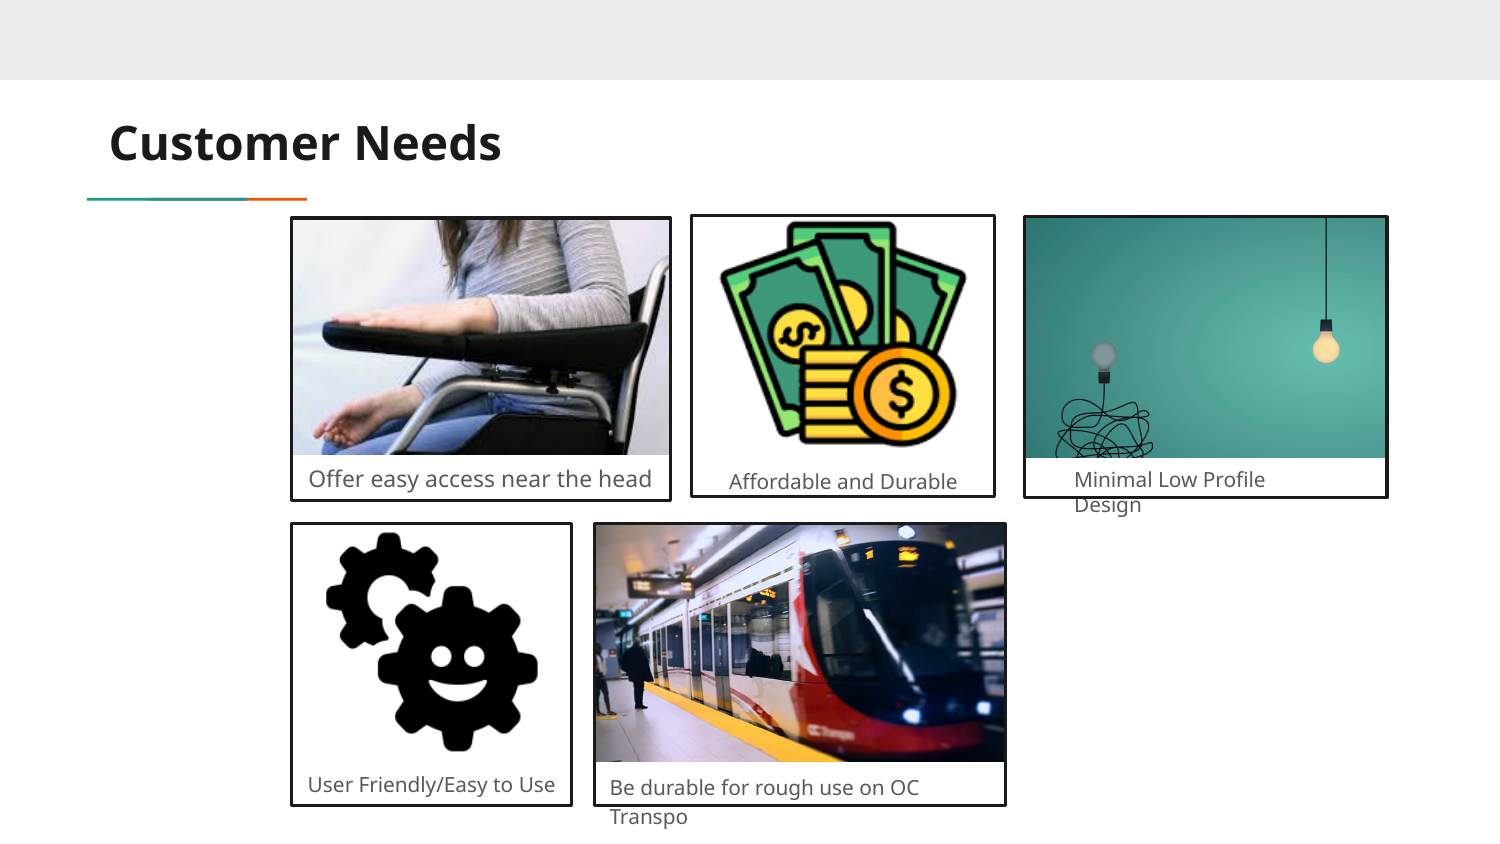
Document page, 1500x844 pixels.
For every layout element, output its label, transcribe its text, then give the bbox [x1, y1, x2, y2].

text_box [1023, 215, 1388, 498]
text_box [214, 523, 649, 807]
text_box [691, 215, 996, 504]
title Customer Needs [93, 98, 1355, 186]
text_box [651, 523, 1006, 806]
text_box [290, 217, 671, 501]
